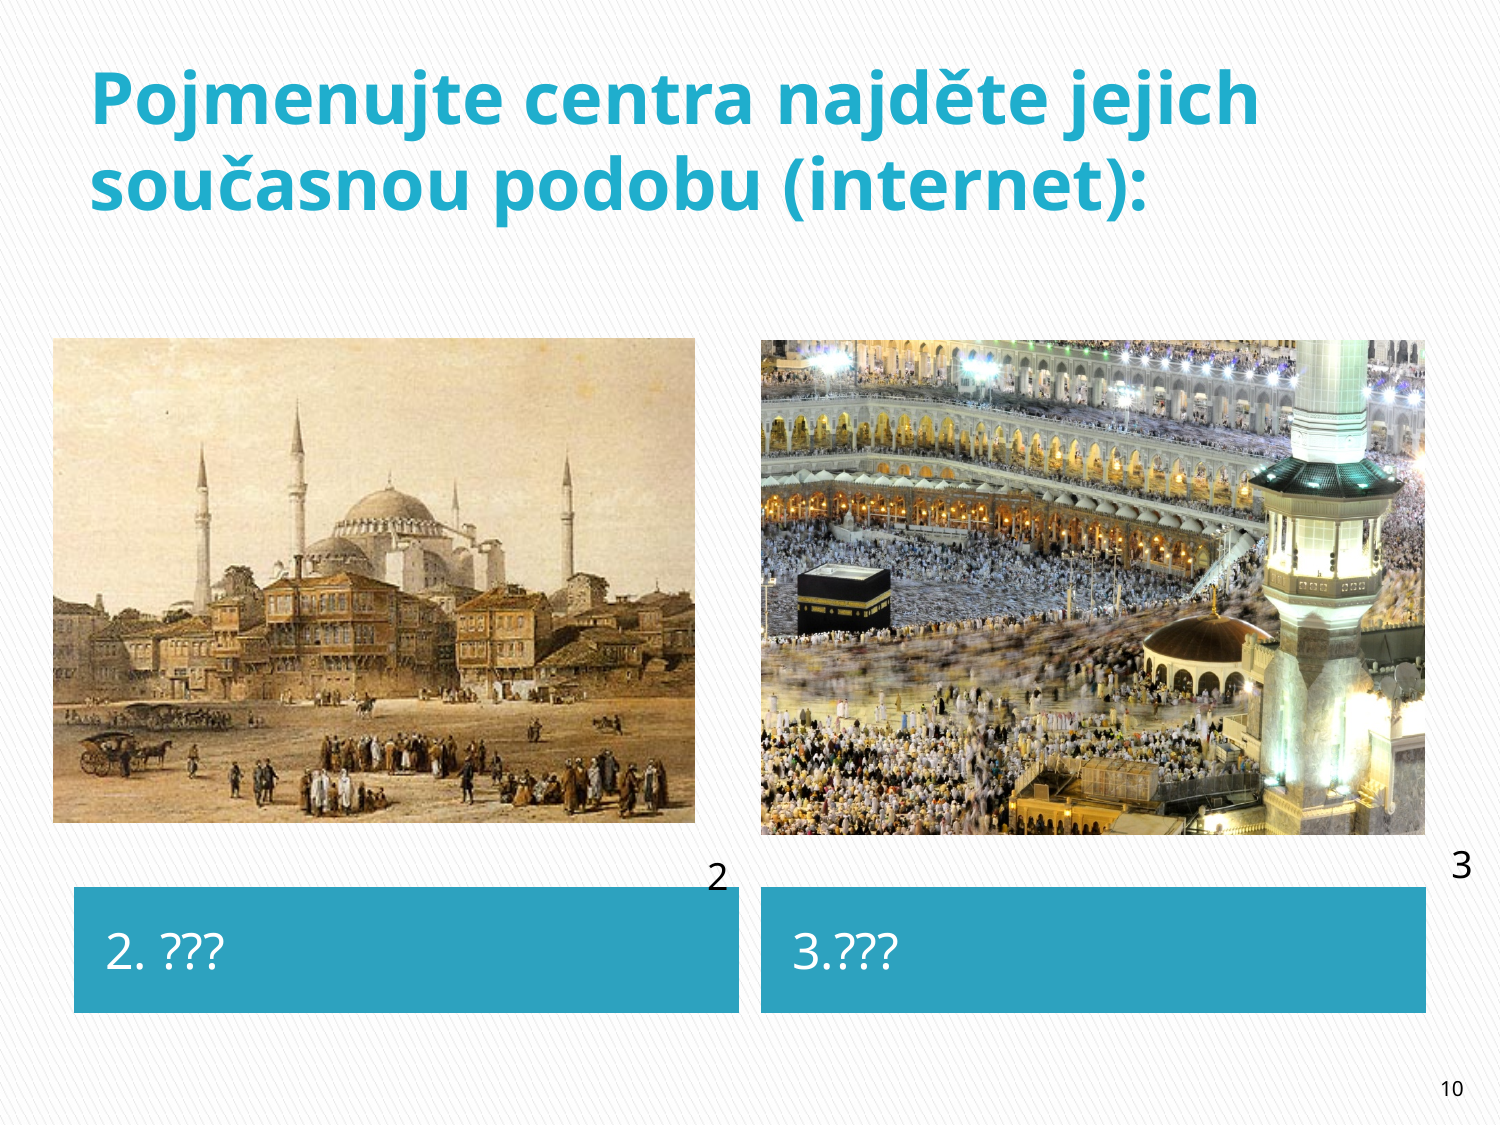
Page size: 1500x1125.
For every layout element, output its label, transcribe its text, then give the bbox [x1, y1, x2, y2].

title Pojmenujte centra najděte jejich současnou podobu (internet): [75, 44, 1425, 233]
list 2. ??? [74, 887, 739, 1013]
slide_number 10 [1418, 1051, 1479, 1112]
text_box 3 [1436, 834, 1488, 894]
text_box 2 [692, 845, 744, 906]
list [52, 337, 696, 823]
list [761, 339, 1426, 835]
list 3.??? [761, 887, 1426, 1013]
